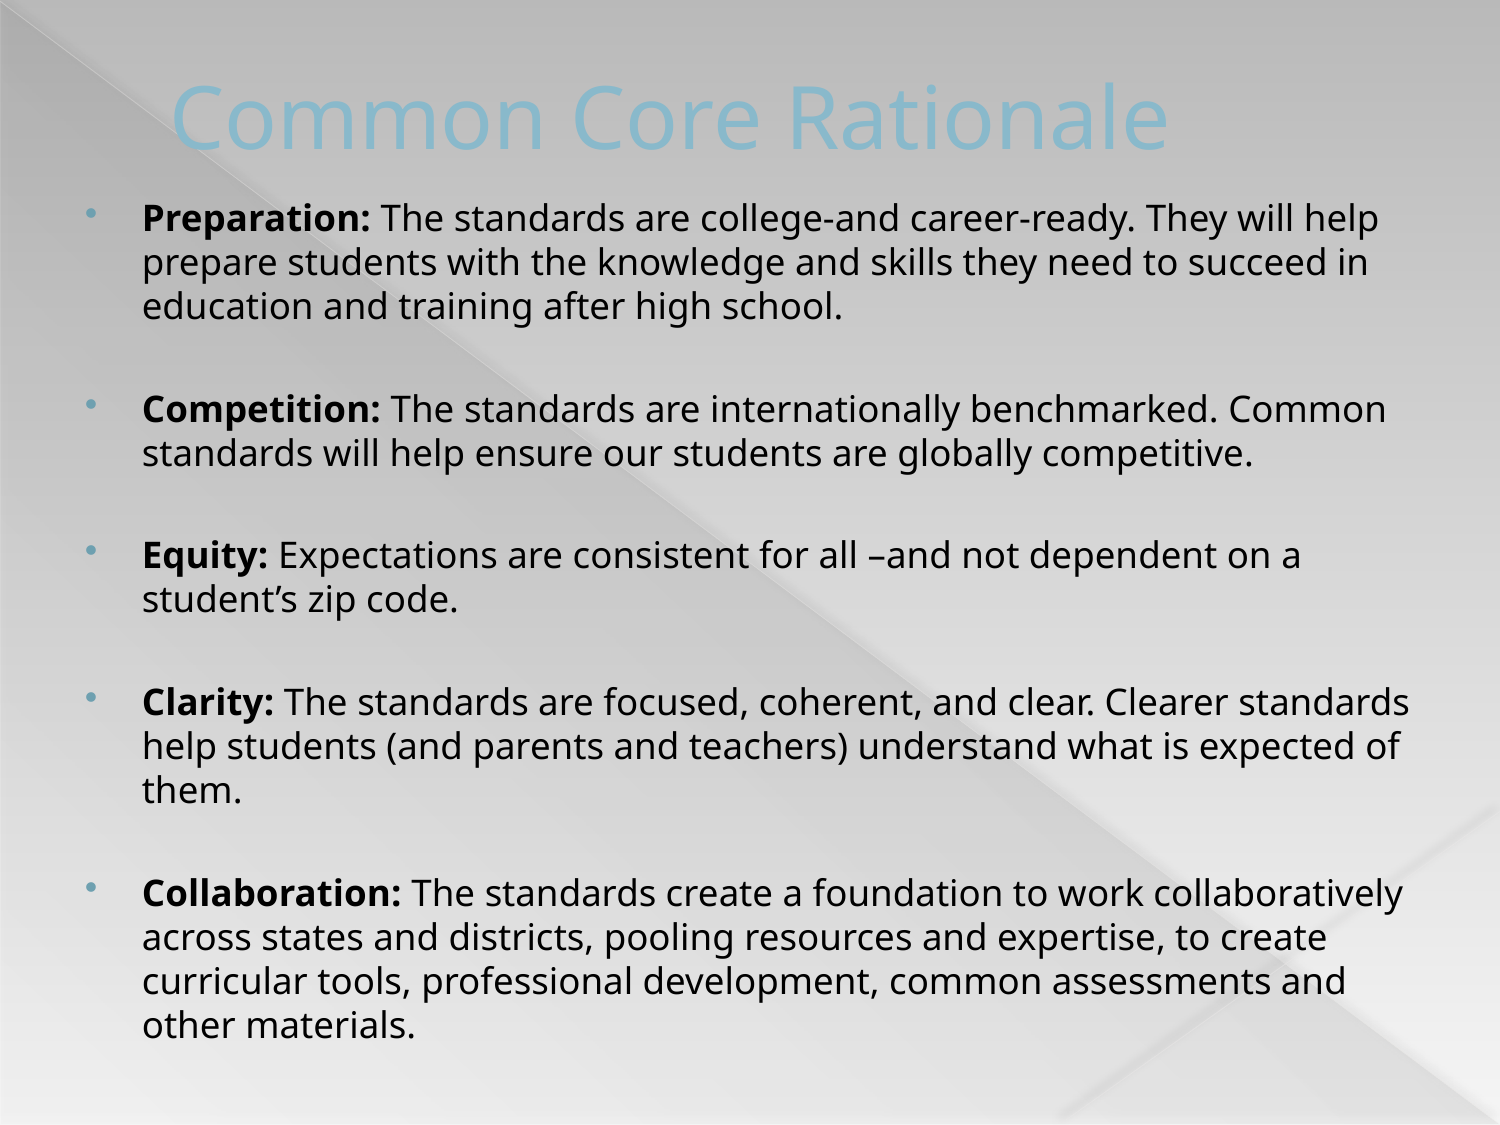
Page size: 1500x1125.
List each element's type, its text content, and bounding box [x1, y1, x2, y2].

list Preparation: The standards are college-and career-ready. They will help prepare students with the knowledge and skills they need to succeed in education and training after high school. Competition: The standards are internationally benchmarked. Common standards will help ensure our students are globally competitive. Equity: Expectations are consistent for all –and not dependent on a student’s zip code. Clarity: The standards are focused, coherent, and clear. Clearer standards help students (and parents and teachers) understand what is expected of them. Collaboration: The standards create a foundation to work collaboratively across states and districts, pooling resources and expertise, to create curricular tools, professional development, common assessments and other materials. [62, 187, 1438, 1075]
title Common Core Rationale [75, 0, 1425, 187]
